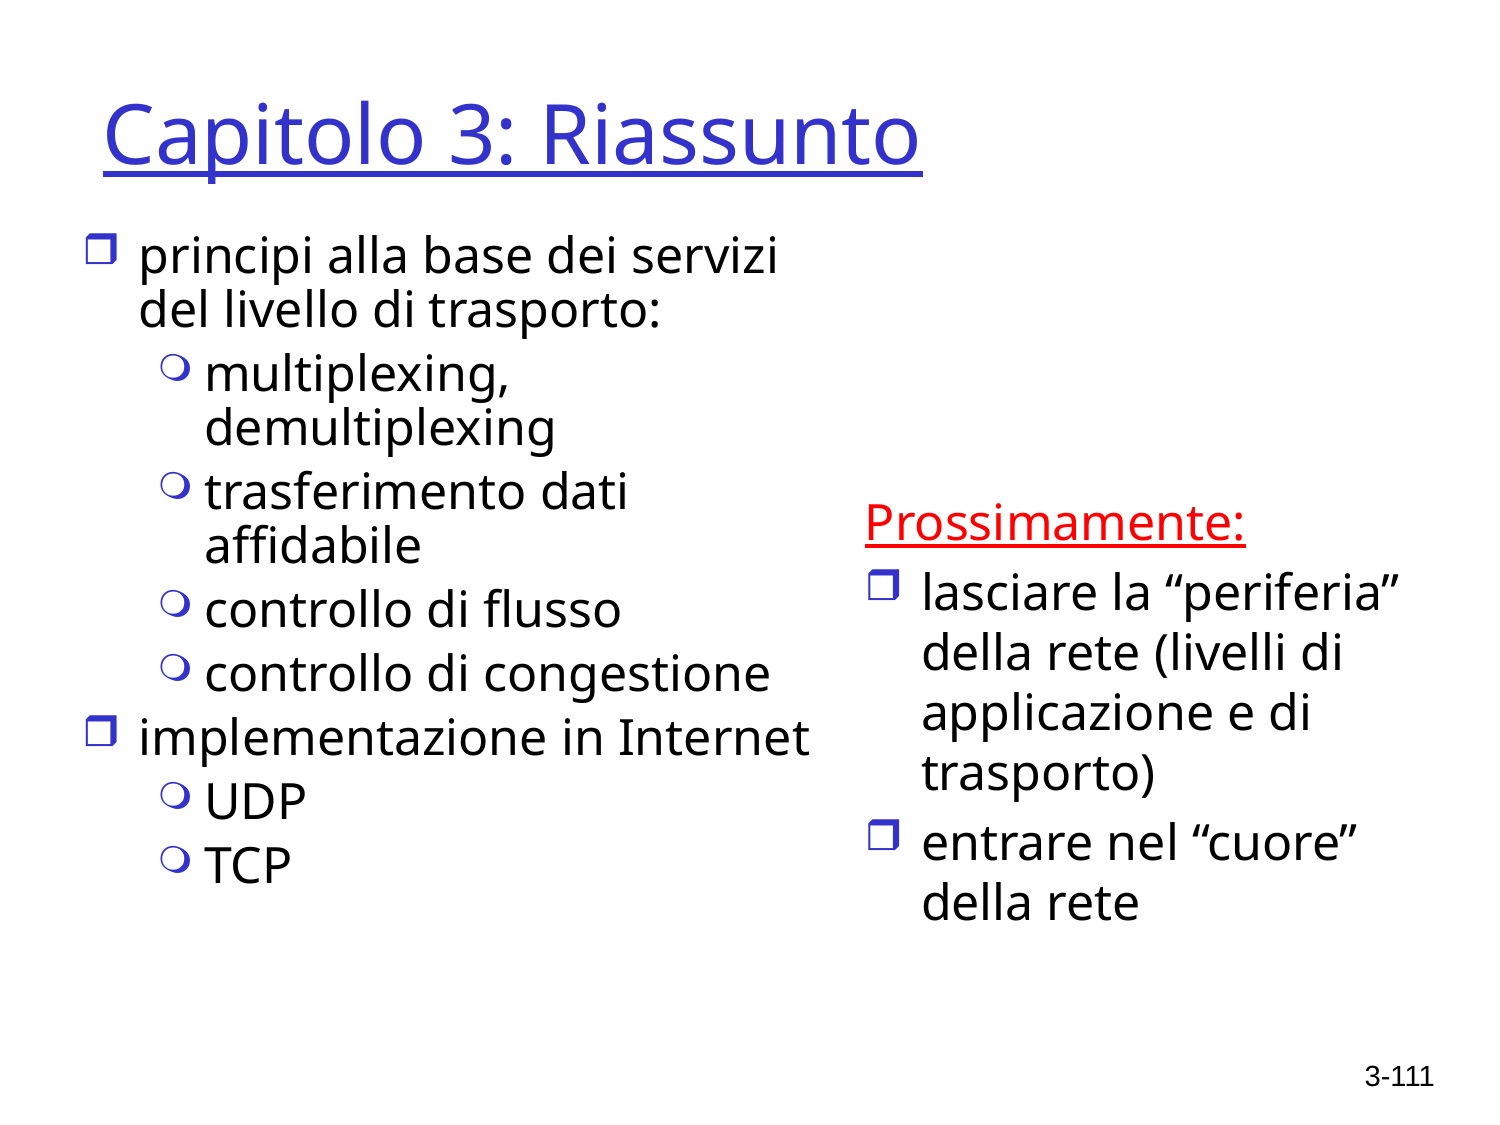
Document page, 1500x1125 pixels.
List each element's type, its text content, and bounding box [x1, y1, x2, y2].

list Prossimamente: lasciare la “periferia” della rete (livelli di applicazione e di trasporto) entrare nel “cuore” della rete [849, 482, 1456, 1024]
slide_number 3-111 [1338, 1049, 1451, 1125]
list principi alla base dei servizi del livello di trasporto: multiplexing, demultiplexing trasferimento dati affidabile controllo di flusso controllo di congestione implementazione in Internet UDP TCP [66, 222, 826, 872]
title Capitolo 3: Riassunto [87, 37, 1363, 226]
